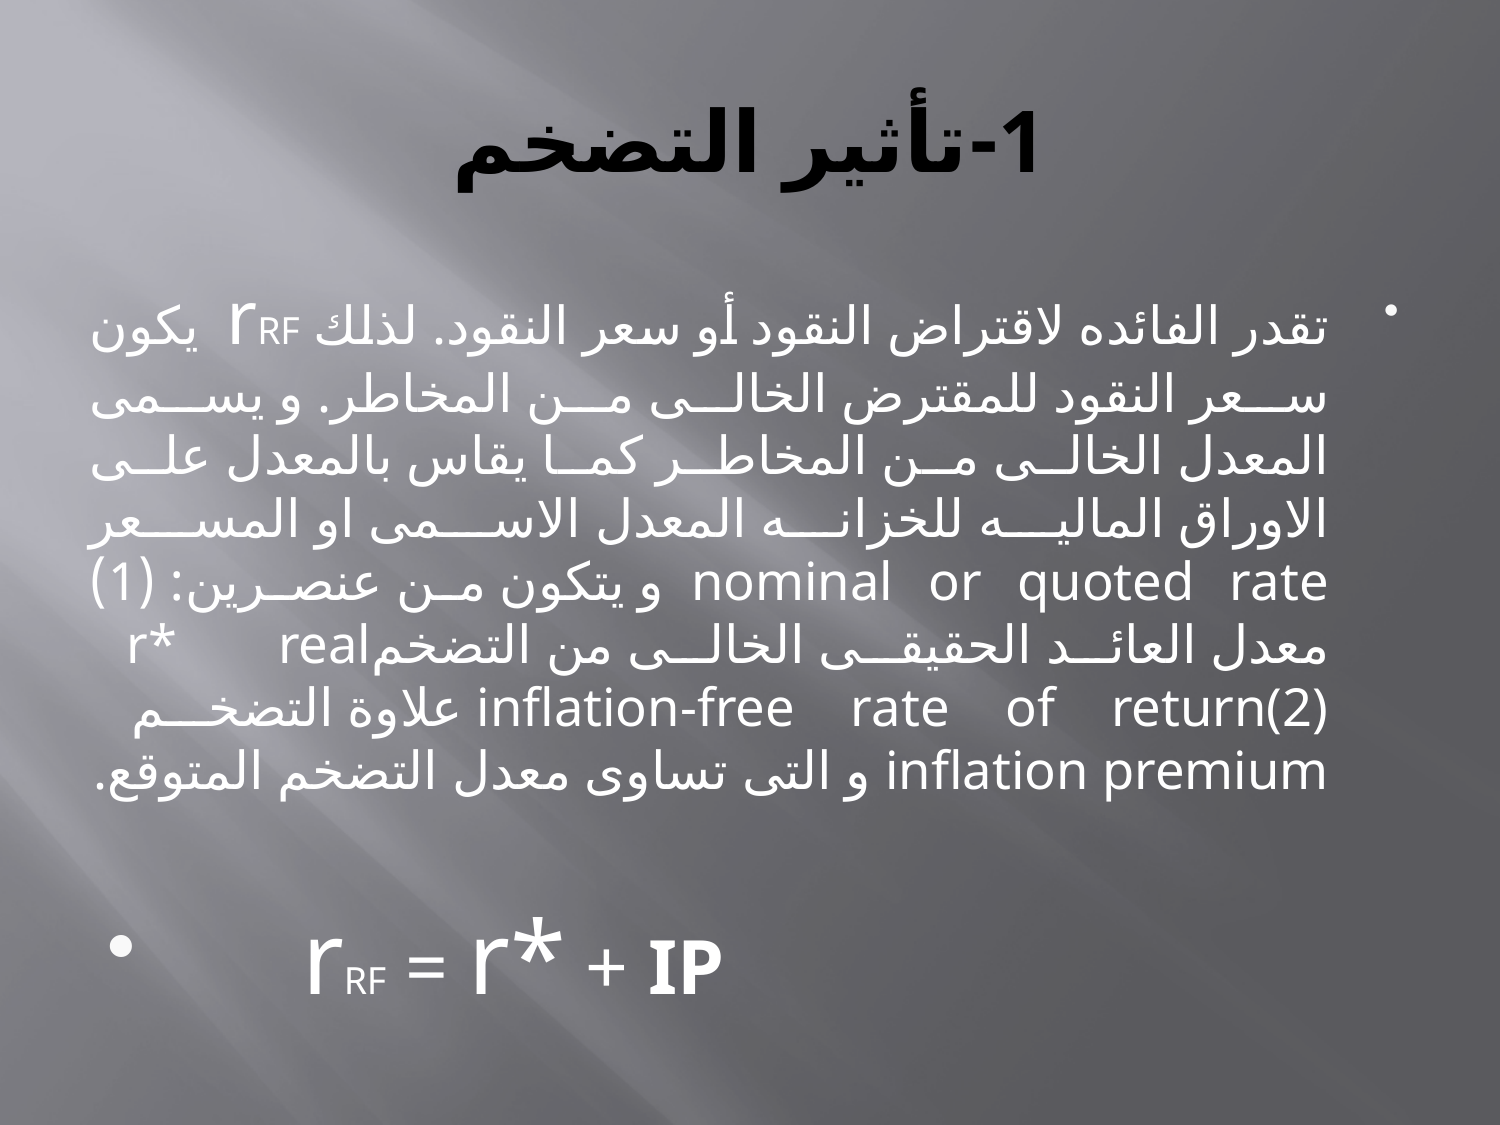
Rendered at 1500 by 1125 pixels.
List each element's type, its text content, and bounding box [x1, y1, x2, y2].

title 1-تأثير التضخم [75, 45, 1425, 233]
list تقدر الفائده لاقتراض النقود أو سعر النقود. لذلك rRF يكون سعر النقود للمقترض الخالى من المخاطر. و يسمى المعدل الخالى من المخاطر كما يقاس بالمعدل على الاوراق الماليه للخزانه المعدل الاسمى او المسعر nominal or quoted rate و يتكون من عنصرين: (1) معدل العائد الحقيقى الخالى من التضخمr* real inflation-free rate of return(2) علاوة التضخم inflation premium و التى تساوى معدل التضخم المتوقع. rRF = r* + IP [75, 262, 1425, 1035]
